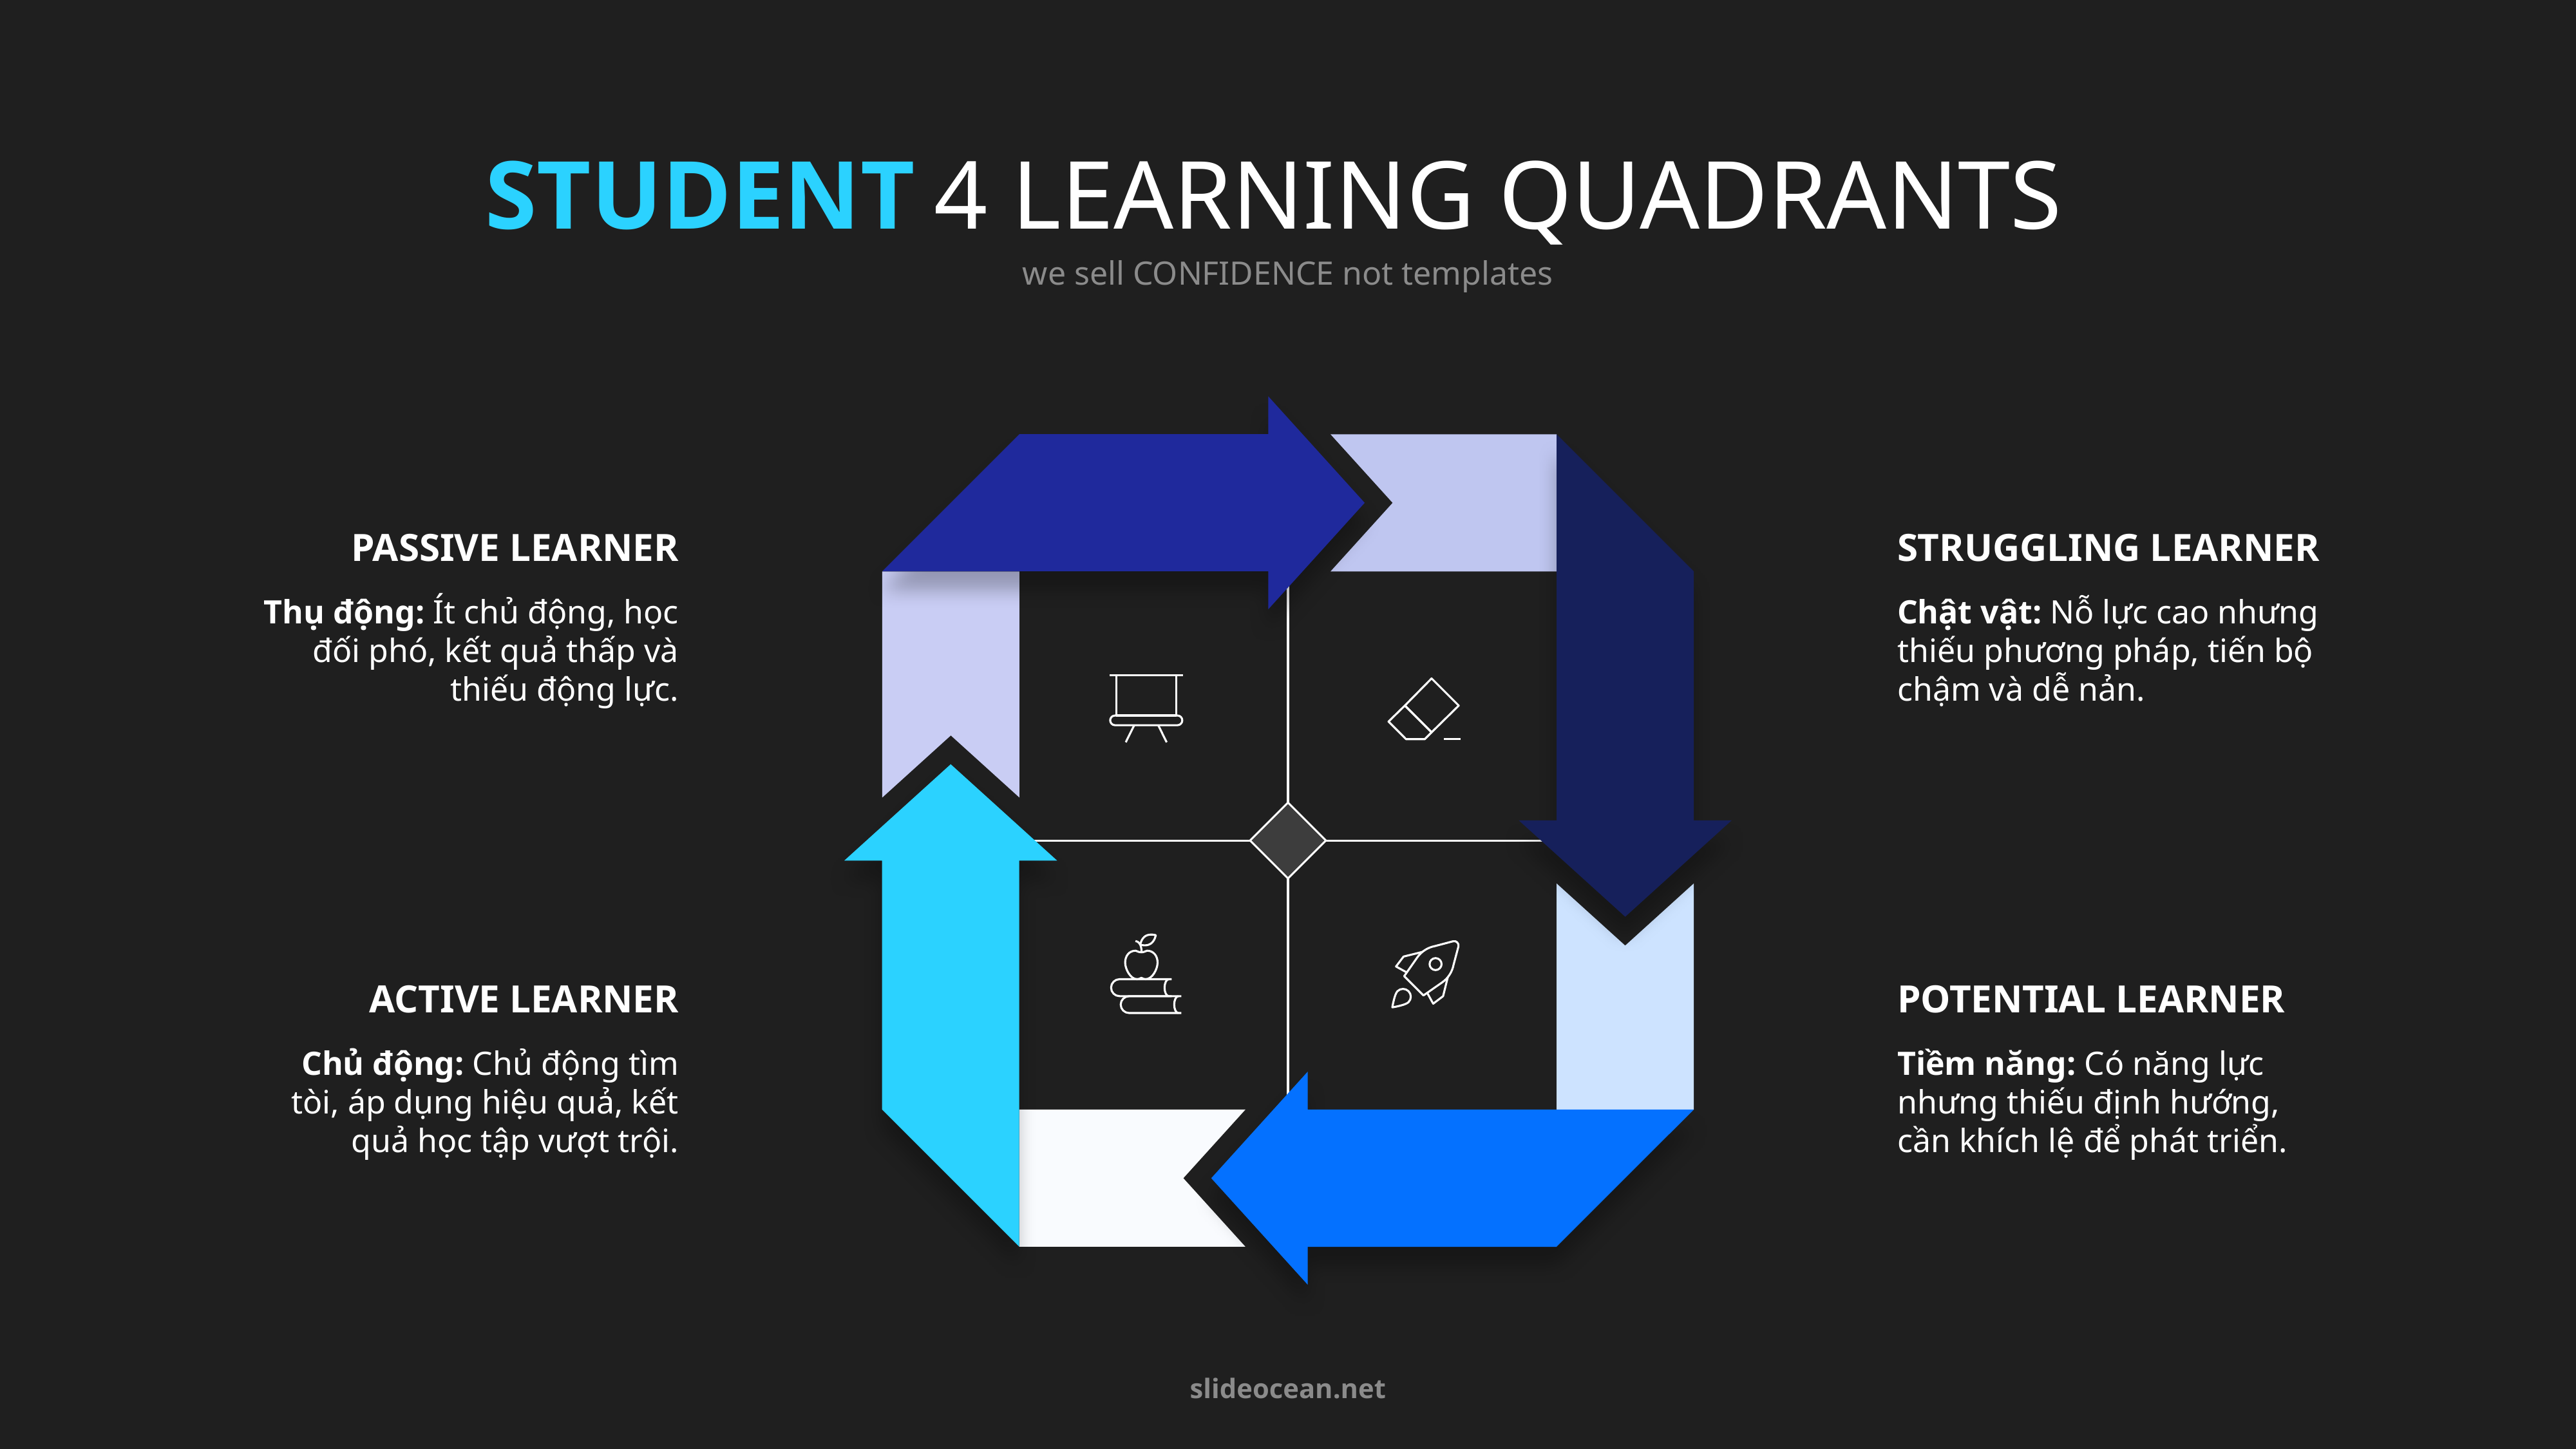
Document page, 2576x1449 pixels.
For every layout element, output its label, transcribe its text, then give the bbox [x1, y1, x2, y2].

text_box [1626, 889, 1695, 1108]
text_box STRUGGLING LEARNER [1888, 518, 2340, 574]
text_box Chật vật: Nỗ lực cao nhưng thiếu phương pháp, tiến bộ chậm và dễ nản. [1888, 586, 2339, 712]
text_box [950, 502, 1626, 1179]
text_box [1031, 1179, 1240, 1248]
text_box [1555, 431, 1735, 918]
text_box [1210, 1108, 1696, 1287]
text_box PASSIVE LEARNER [100, 518, 688, 574]
text_box ACTIVE LEARNER [268, 970, 688, 1025]
text_box STUDENT [476, 130, 925, 253]
text_box slideocean.net [1180, 1367, 1396, 1409]
text_box Chủ động: Chủ động tìm tòi, áp dụng hiệu quả, kết quả học tập vượt trội. [237, 1037, 688, 1164]
text_box [880, 393, 1366, 573]
text_box [1328, 433, 1555, 502]
text_box Tiềm năng: Có năng lực nhưng thiếu định hướng, cần khích lệ để phát triển. [1888, 1037, 2339, 1164]
text_box 4 LEARNING QUADRANTS [925, 130, 2072, 253]
text_box [881, 597, 950, 800]
text_box POTENTIAL LEARNER [1888, 970, 2340, 1025]
text_box Thụ động: Ít chủ động, học đối phó, kết quả thấp và thiếu động lực. [237, 586, 688, 712]
text_box we sell CONFIDENCE not templates [1013, 253, 1563, 296]
text_box [841, 763, 1021, 1249]
